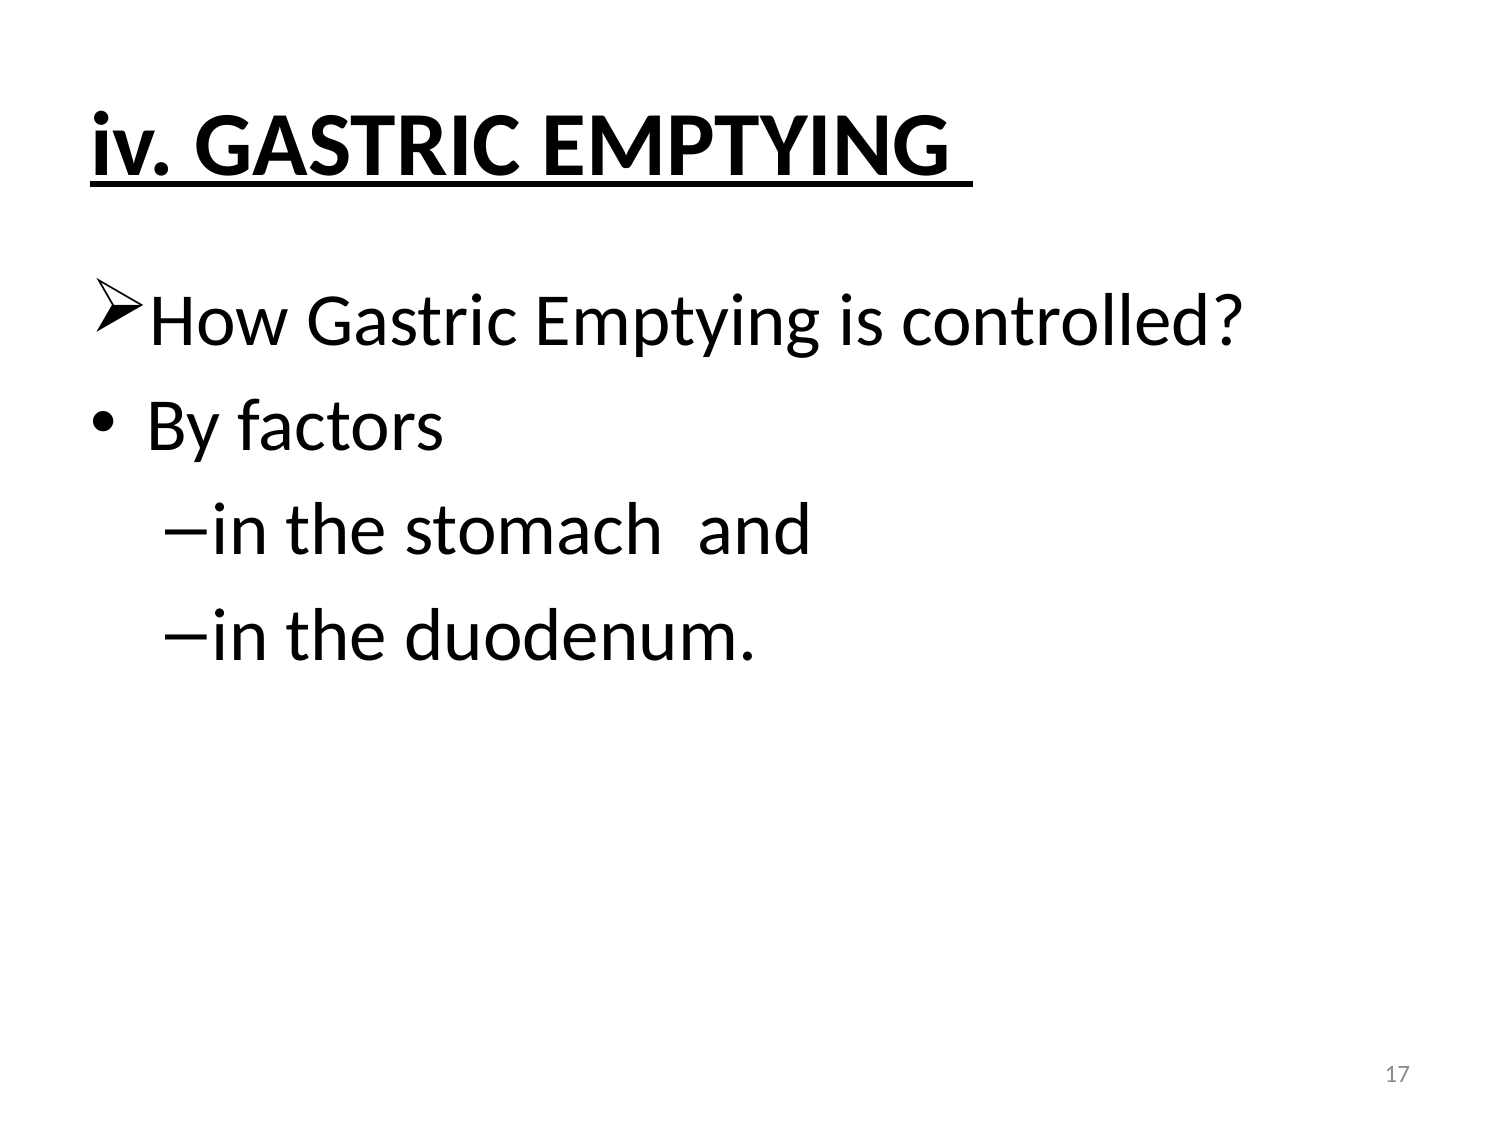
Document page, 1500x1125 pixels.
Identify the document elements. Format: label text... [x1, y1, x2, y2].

title iv. GASTRIC EMPTYING [75, 45, 1425, 233]
list How Gastric Emptying is controlled? By factors in the stomach and in the duodenum. [75, 262, 1425, 1005]
slide_number 17 [1074, 1042, 1425, 1103]
